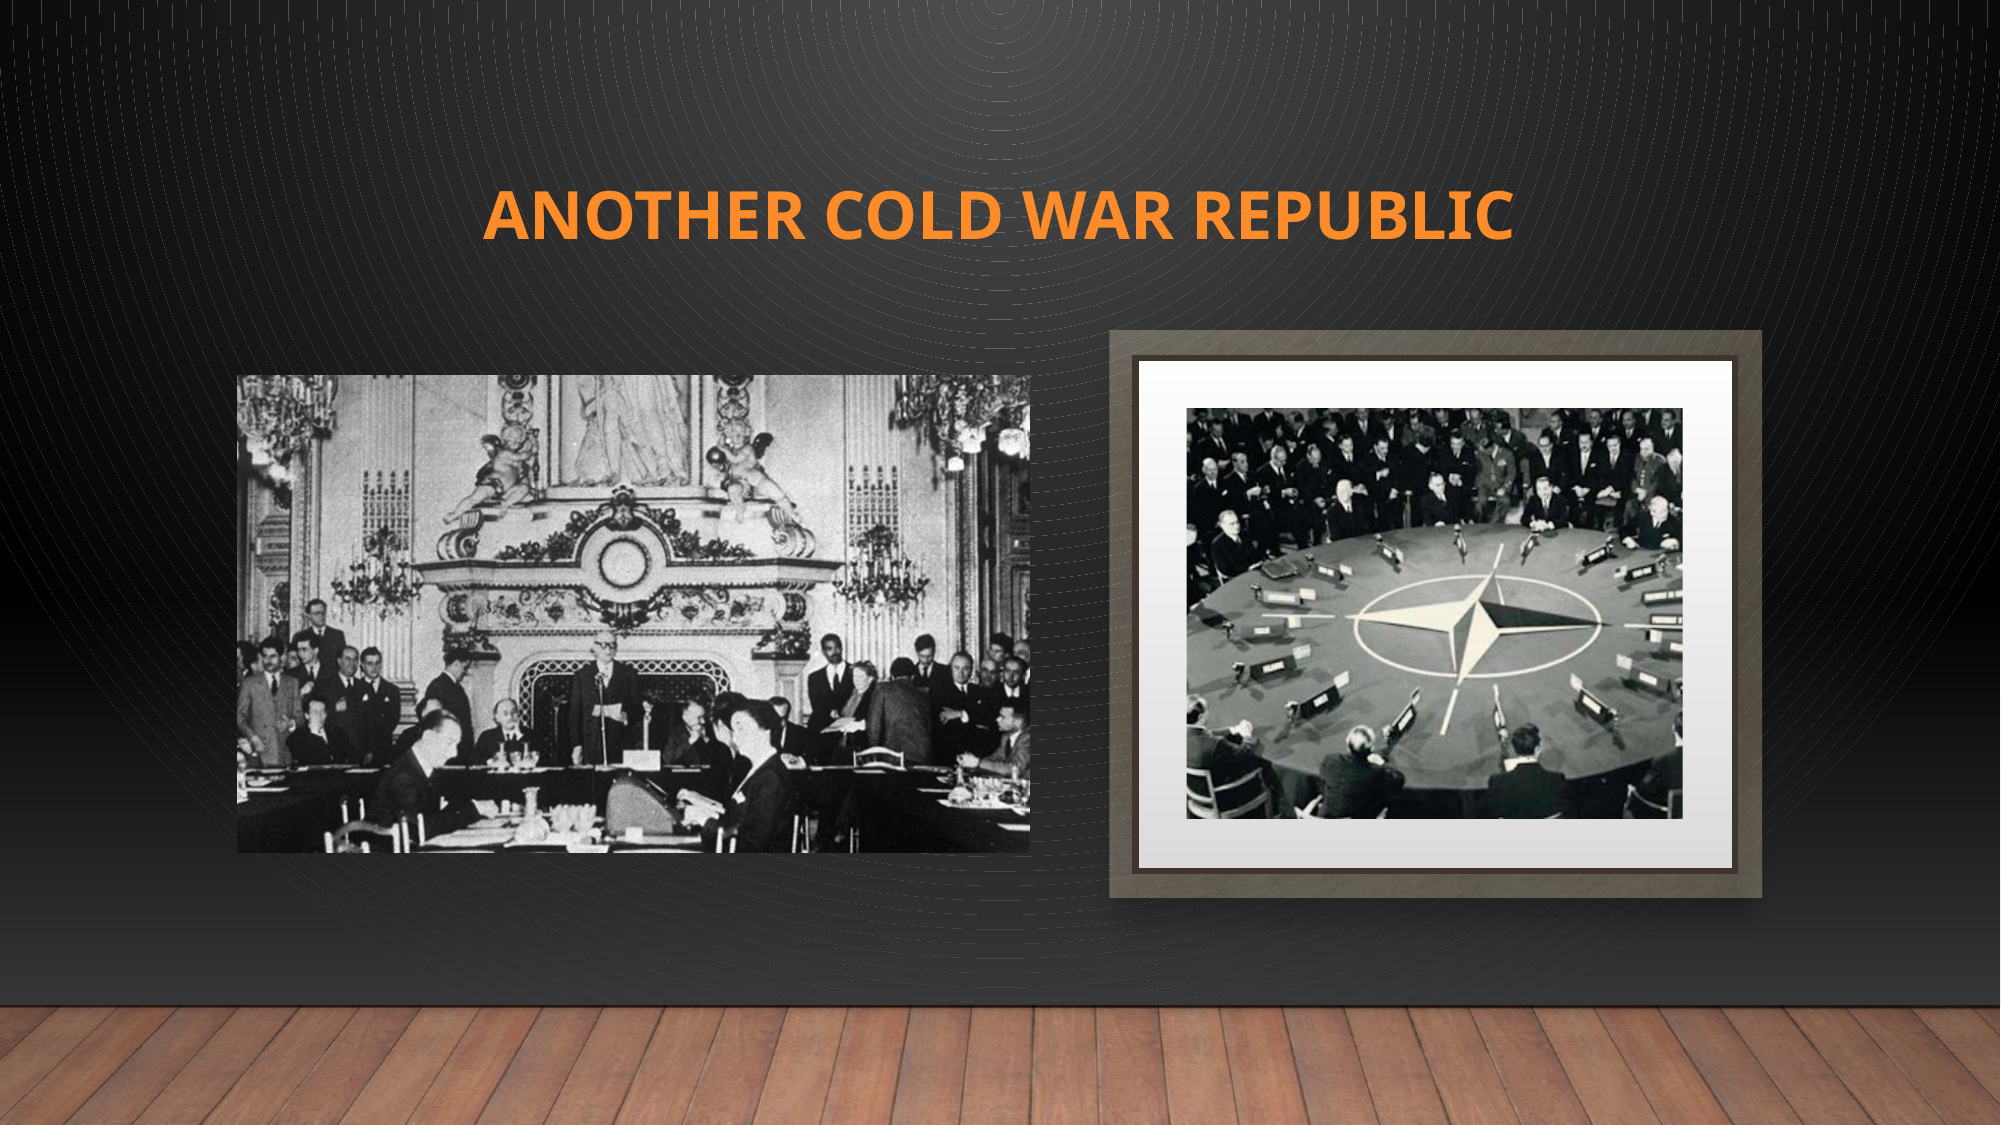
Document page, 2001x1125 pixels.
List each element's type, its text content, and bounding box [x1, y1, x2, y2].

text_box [1109, 329, 1763, 898]
title ANOTHER COLD WAR REPUBLIC [238, 131, 1763, 305]
picture [0, 1005, 2000, 1125]
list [237, 374, 1030, 853]
picture [1186, 408, 1683, 820]
